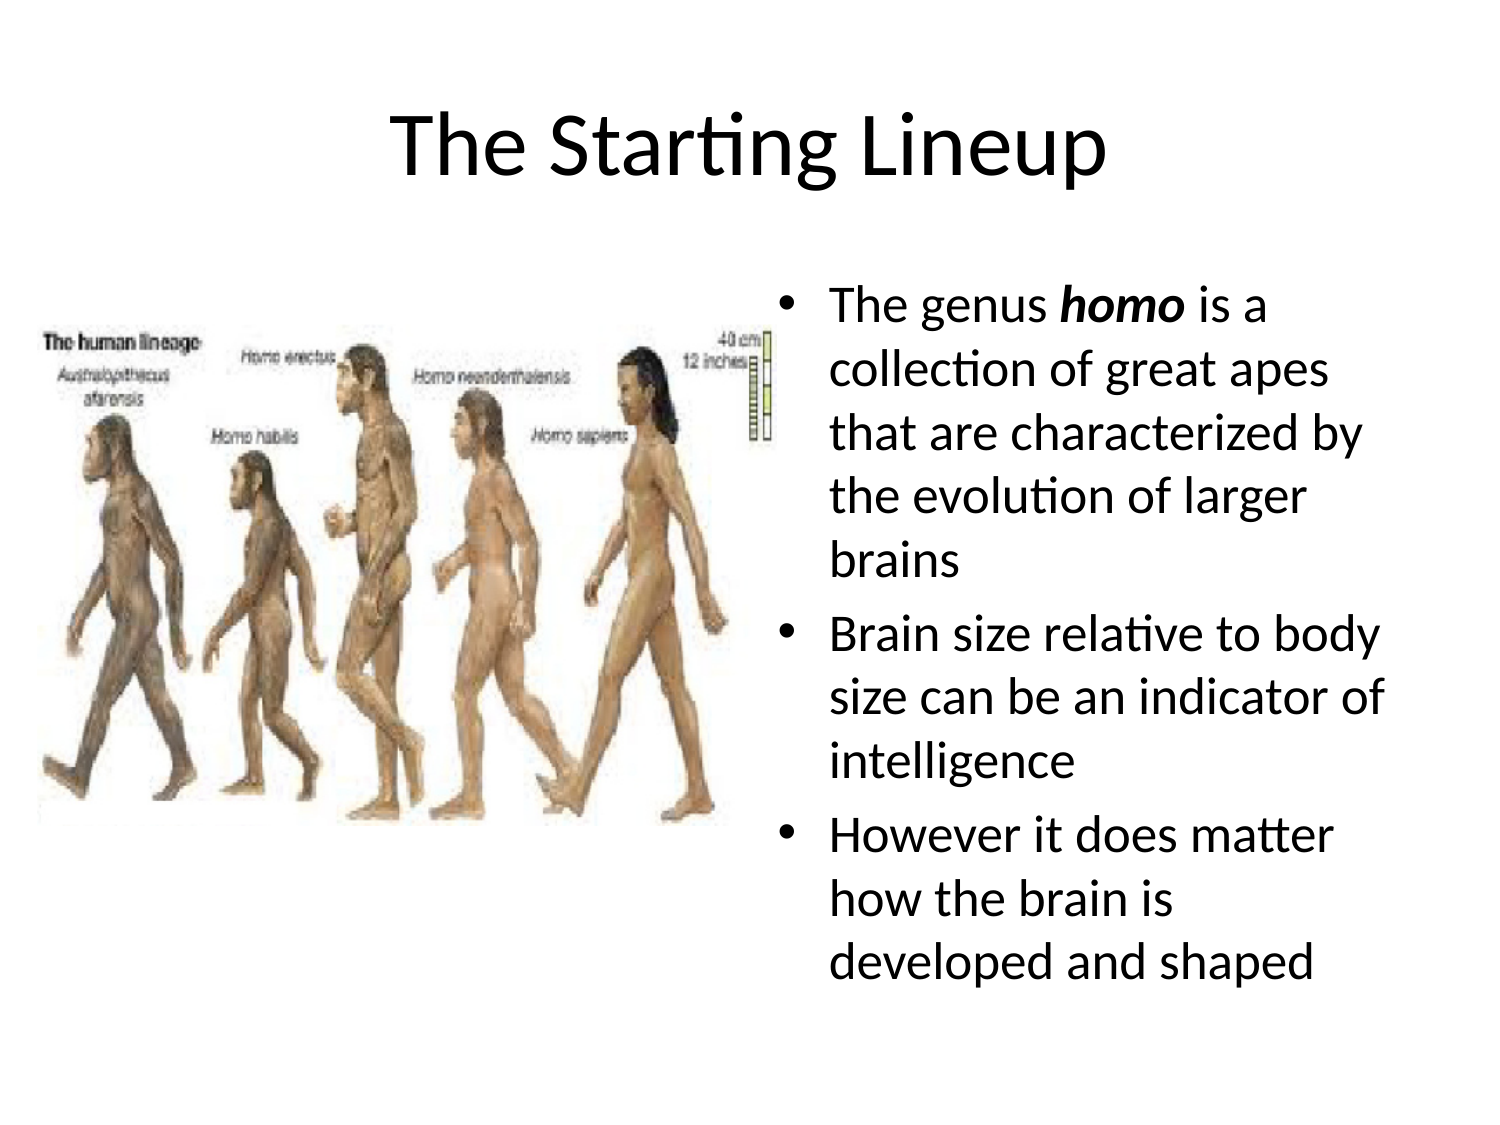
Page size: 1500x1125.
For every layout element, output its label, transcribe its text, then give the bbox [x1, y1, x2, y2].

picture [37, 324, 777, 826]
list The genus homo is a collection of great apes that are characterized by the evolution of larger brains Brain size relative to body size can be an indicator of intelligence However it does matter how the brain is developed and shaped [762, 262, 1425, 1005]
title The Starting Lineup [75, 45, 1425, 233]
